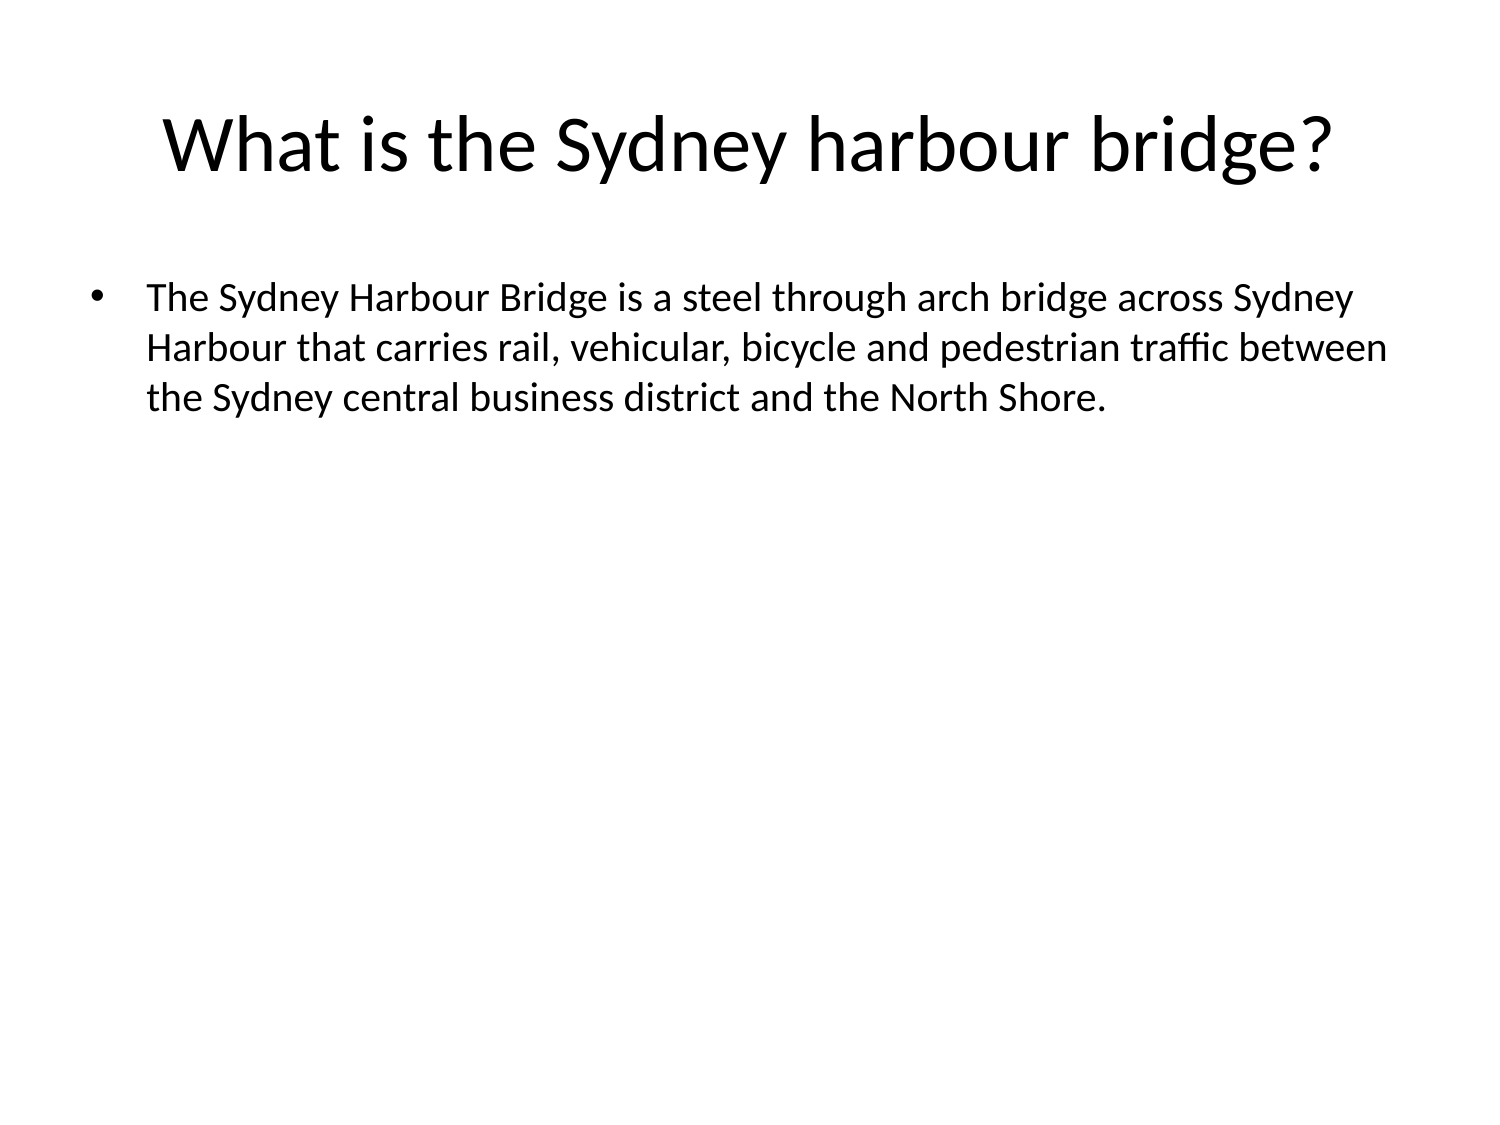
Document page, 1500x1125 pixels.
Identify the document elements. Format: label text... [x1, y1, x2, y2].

list The Sydney Harbour Bridge is a steel through arch bridge across Sydney Harbour that carries rail, vehicular, bicycle and pedestrian traffic between the Sydney central business district and the North Shore. [75, 262, 1425, 1005]
title What is the Sydney harbour bridge? [75, 45, 1425, 233]
